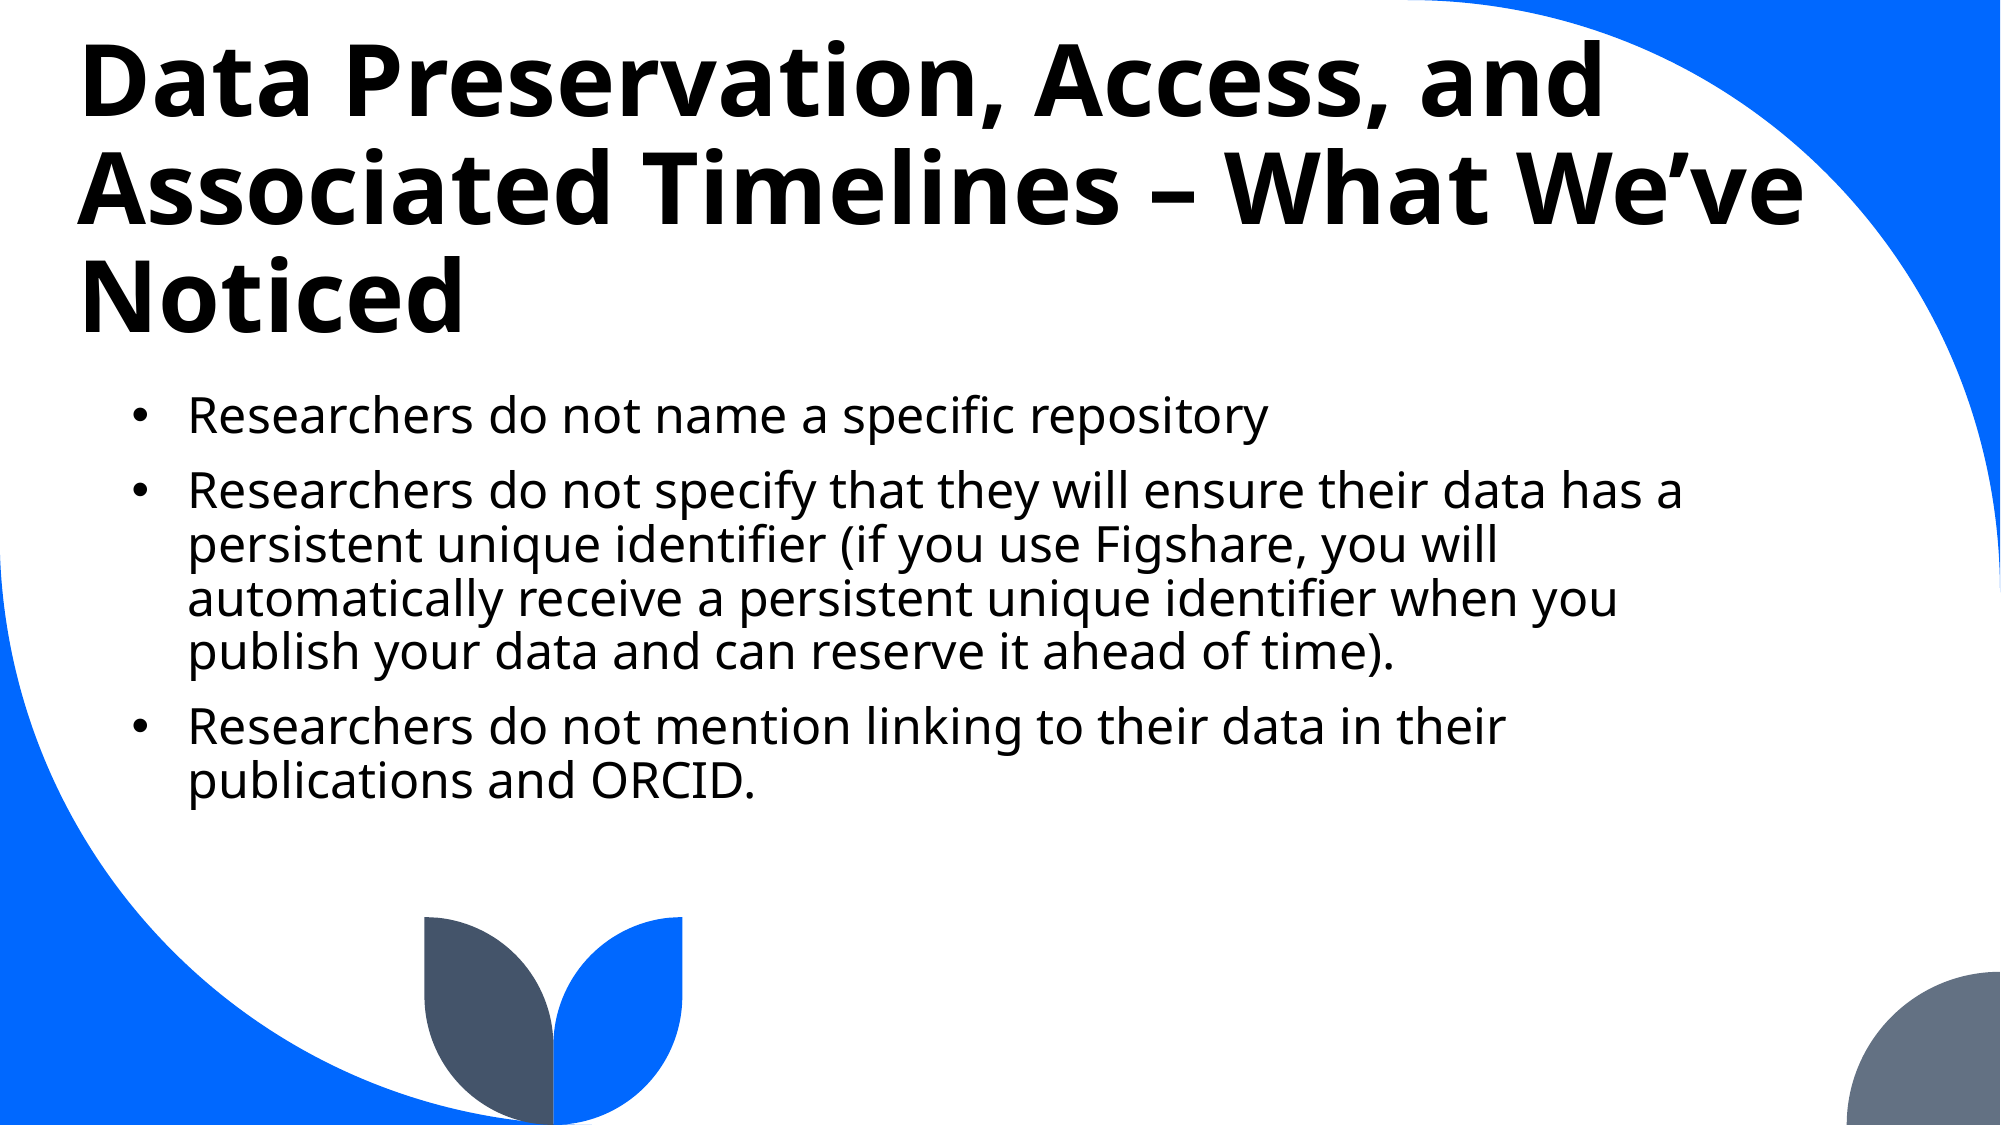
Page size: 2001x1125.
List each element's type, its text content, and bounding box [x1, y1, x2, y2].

title Data Preservation, Access, and Associated Timelines – What We’ve Noticed [62, 112, 1938, 362]
list Researchers do not name a specific repository Researchers do not specify that they will ensure their data has a persistent unique identifier (if you use Figshare, you will automatically receive a persistent unique identifier when you publish your data and can reserve it ahead of time). Researchers do not mention linking to their data in their publications and ORCID. [116, 382, 1704, 924]
